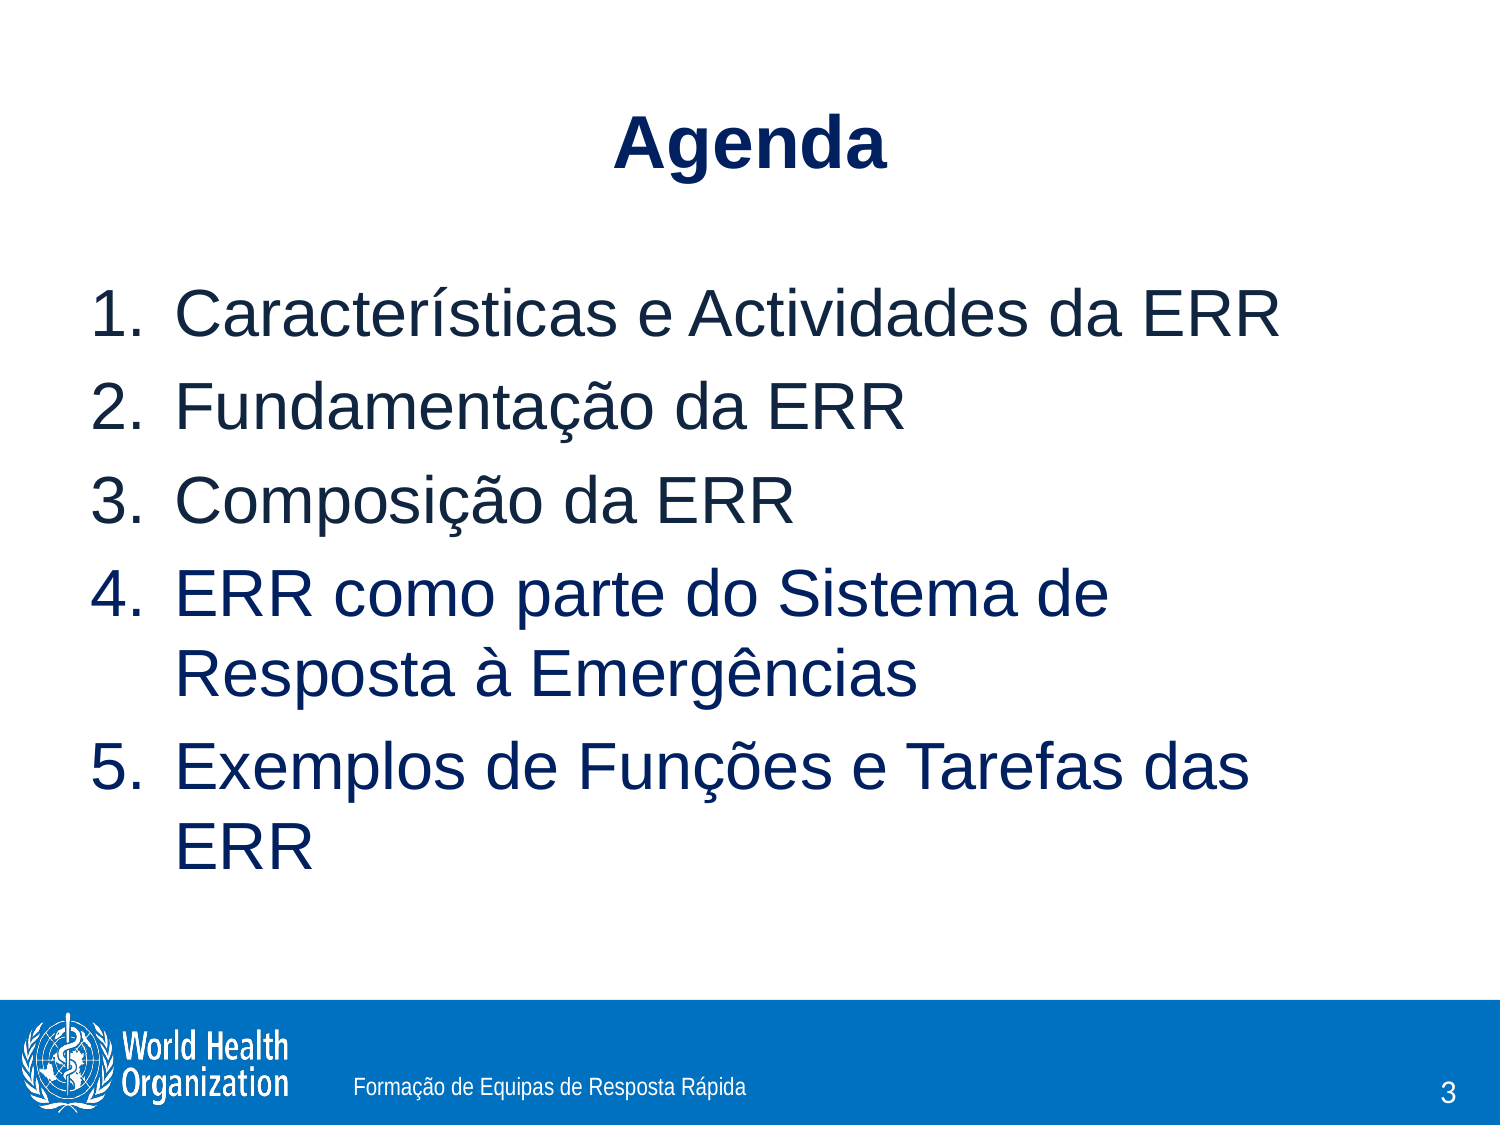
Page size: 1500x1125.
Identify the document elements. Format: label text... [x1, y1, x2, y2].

list Características e Actividades da ERR Fundamentação da ERR Composição da ERR ERR como parte do Sistema de Resposta à Emergências Exemplos de Funções e Tarefas das ERR [75, 262, 1425, 1005]
title Agenda [75, 45, 1425, 233]
picture [21, 1012, 288, 1113]
